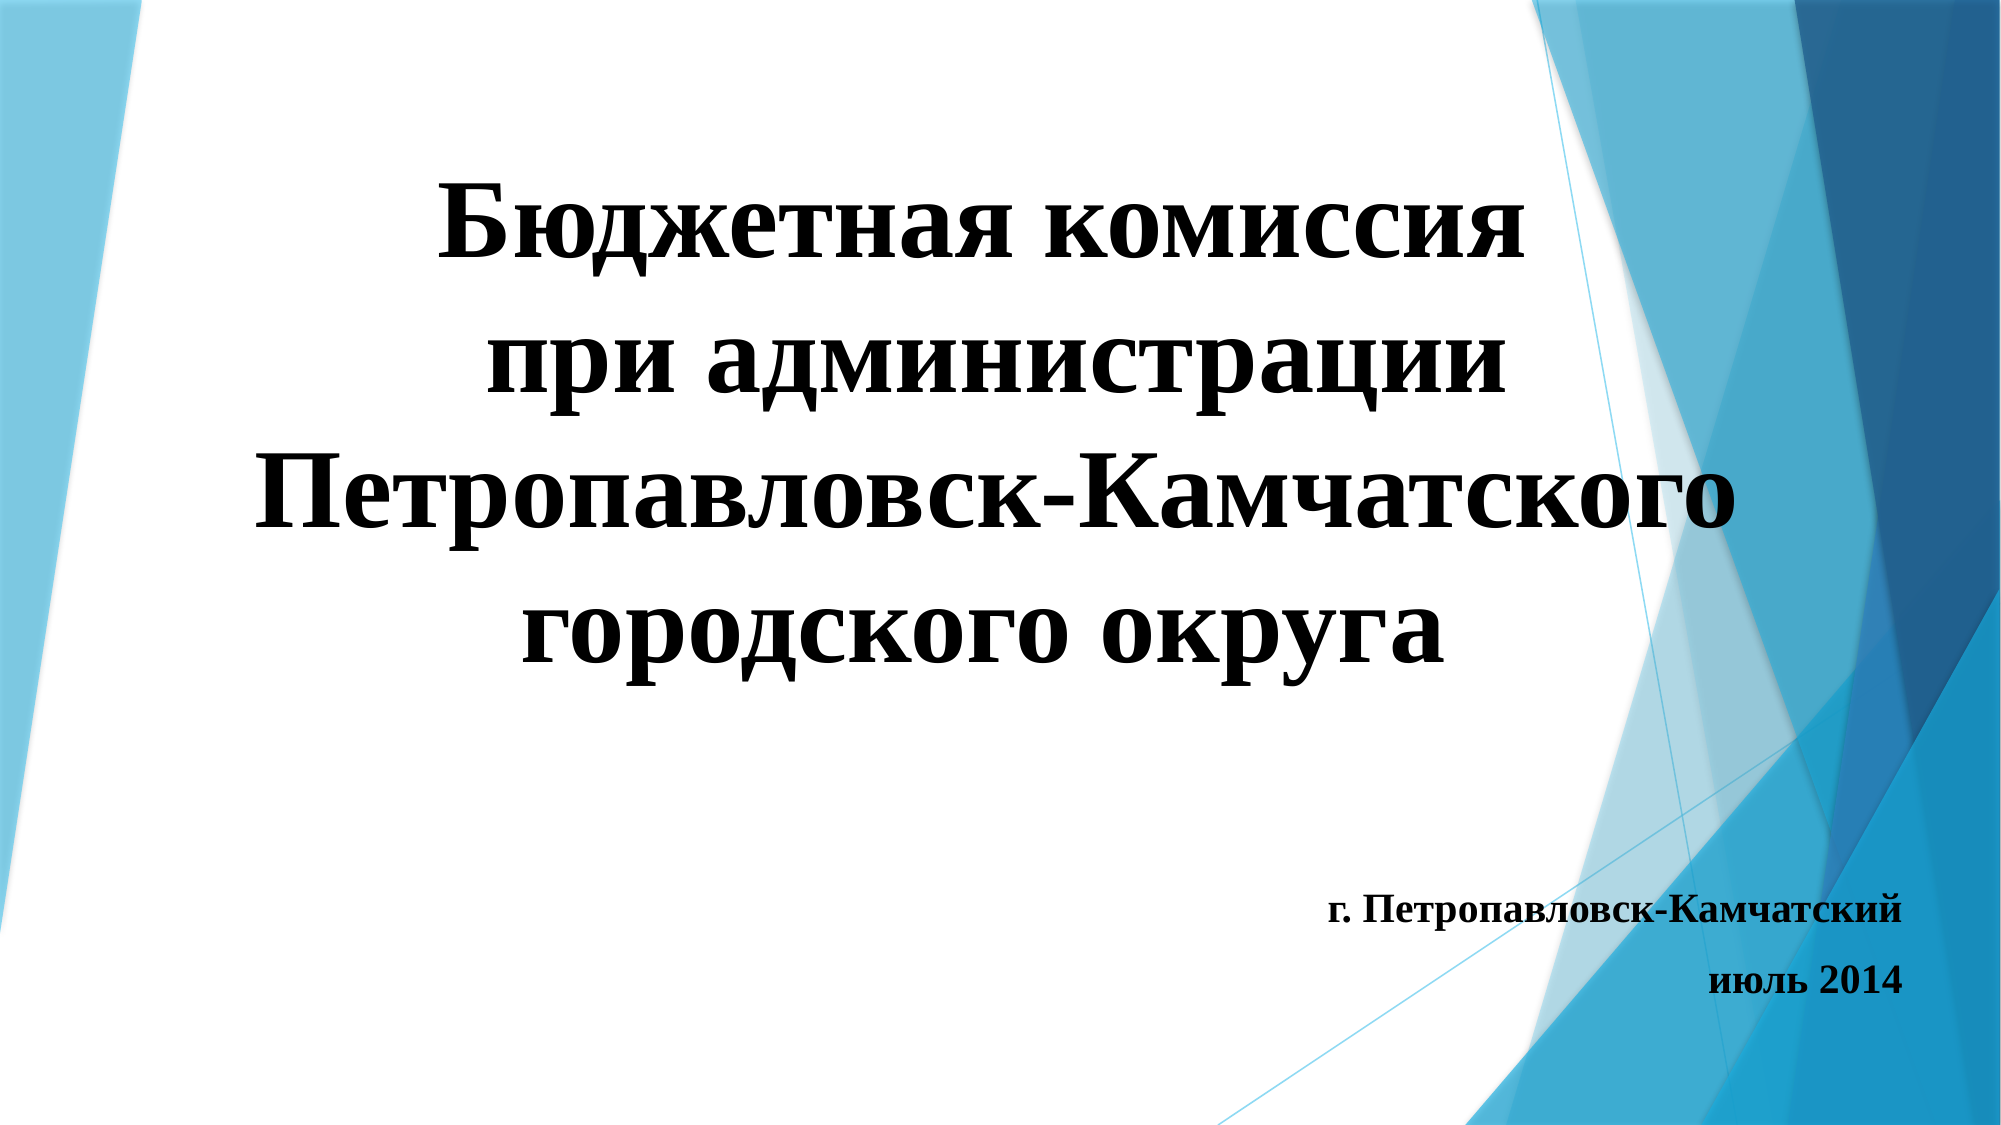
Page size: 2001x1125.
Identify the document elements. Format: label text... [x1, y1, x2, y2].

subtitle г. Петропавловск-Камчатский июль 2014 [771, 873, 1918, 1102]
title Бюджетная комиссия при администрации Петропавловск-Камчатского городского округа [56, 53, 1938, 693]
